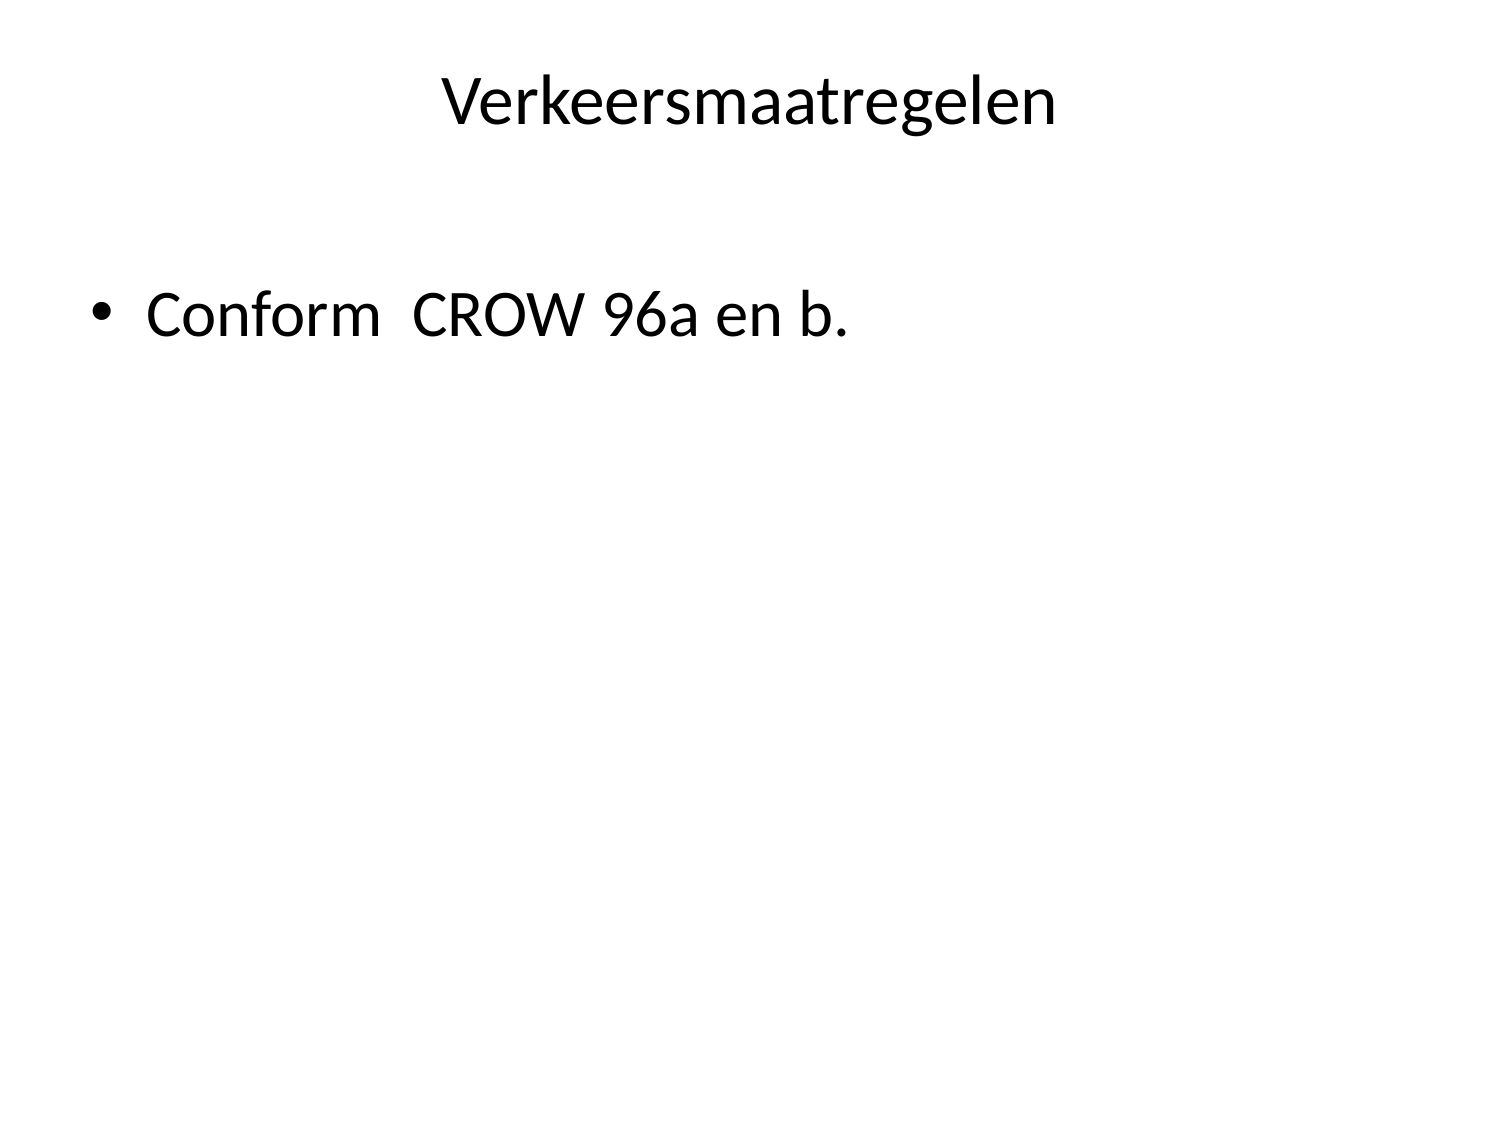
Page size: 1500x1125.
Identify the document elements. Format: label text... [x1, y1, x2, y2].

title Verkeersmaatregelen [75, 45, 1425, 233]
list Conform CROW 96a en b. [75, 262, 1425, 1005]
